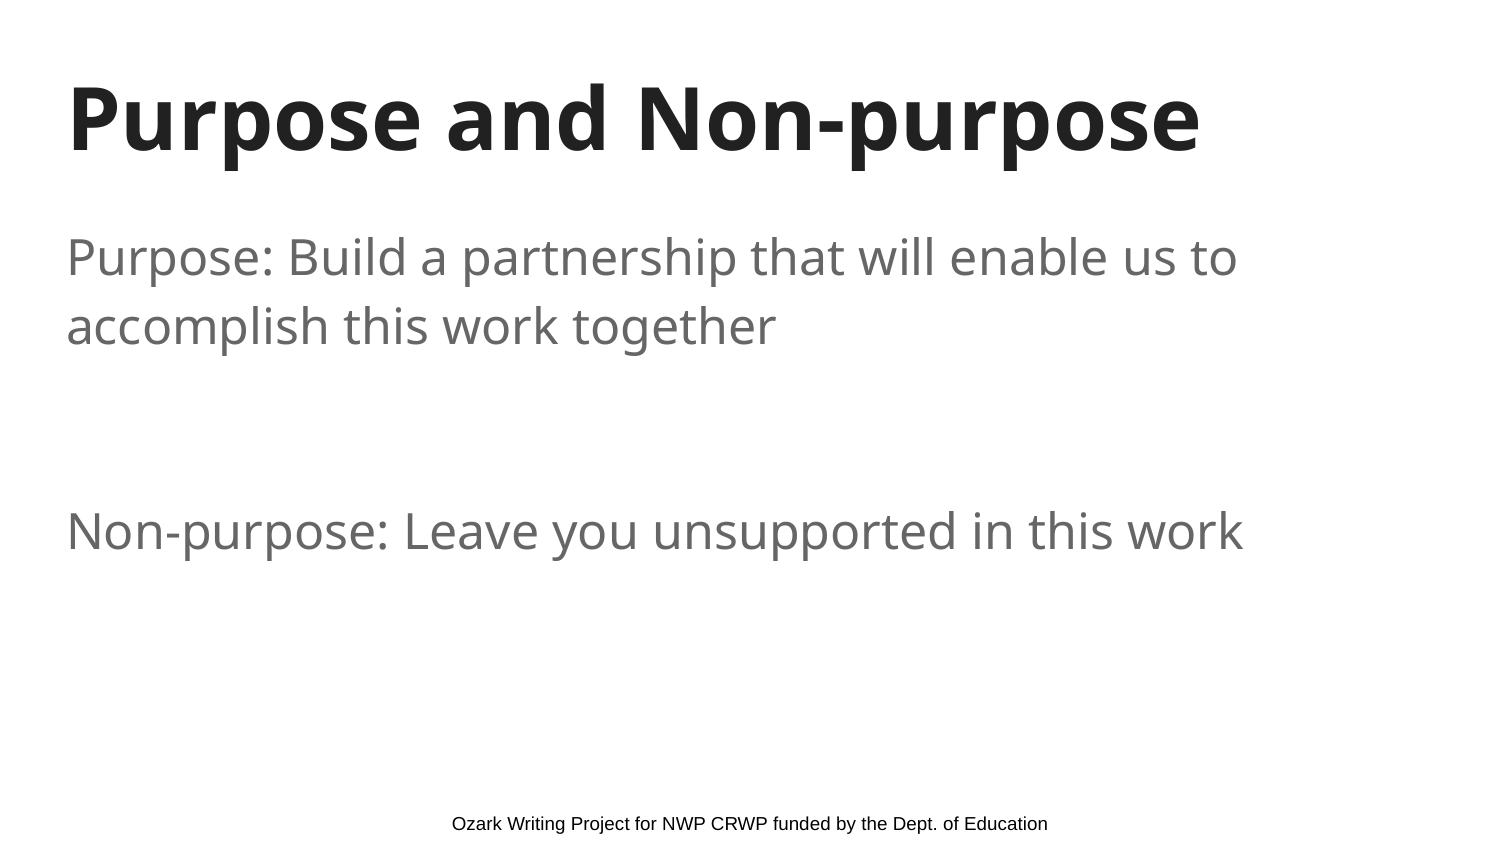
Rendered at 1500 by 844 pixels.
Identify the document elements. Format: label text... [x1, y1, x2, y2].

text_box Ozark Writing Project for NWP CRWP funded by the Dept. of Education [240, 577, 1260, 844]
list Purpose: Build a partnership that will enable us to accomplish this work together Non-purpose: Leave you unsupported in this work [51, 201, 1449, 750]
title Purpose and Non-purpose [51, 48, 1449, 180]
